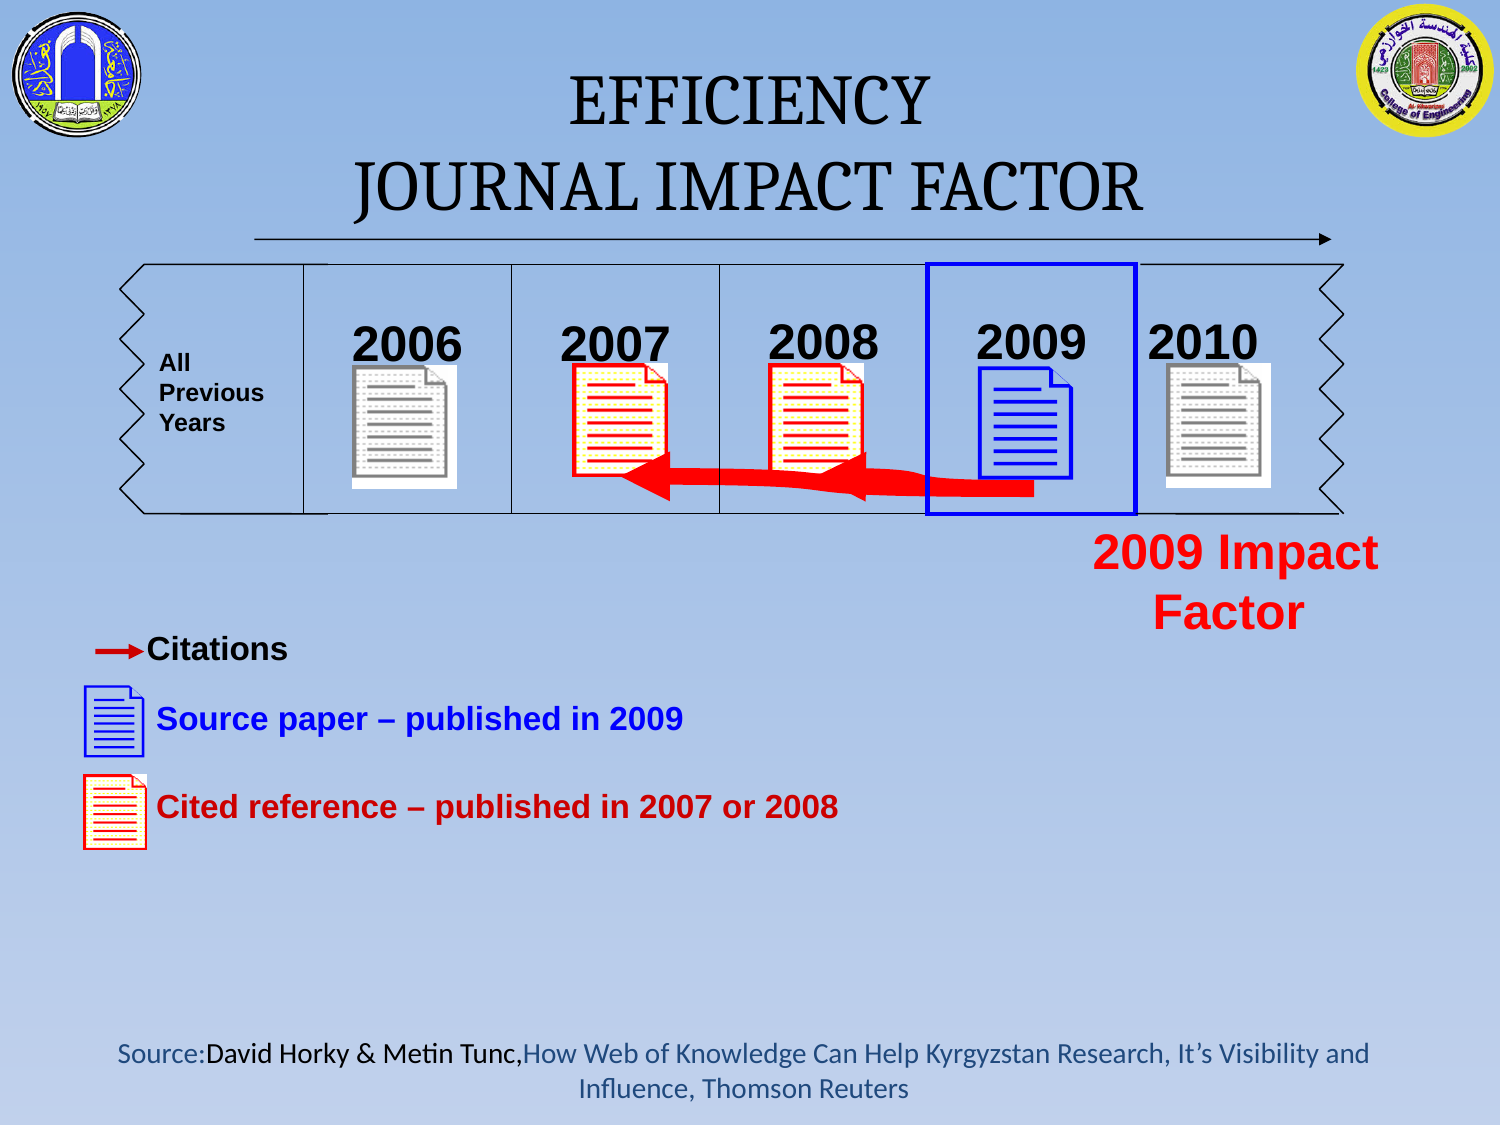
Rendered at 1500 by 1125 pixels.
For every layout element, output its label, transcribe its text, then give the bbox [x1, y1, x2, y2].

text_box Source:David Horky & Metin Tunc,How Web of Knowledge Can Help Kyrgyzstan Research, It’s Visibility and Influence, Thomson Reuters [41, 1026, 1447, 1125]
picture [11, 11, 142, 138]
title EFFICIENCY JOURNAL IMPACT FACTOR [75, 45, 1425, 233]
picture [1355, 3, 1495, 138]
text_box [82, 239, 1344, 850]
text_box 2009 Impact Factor [1348, 512, 1413, 647]
